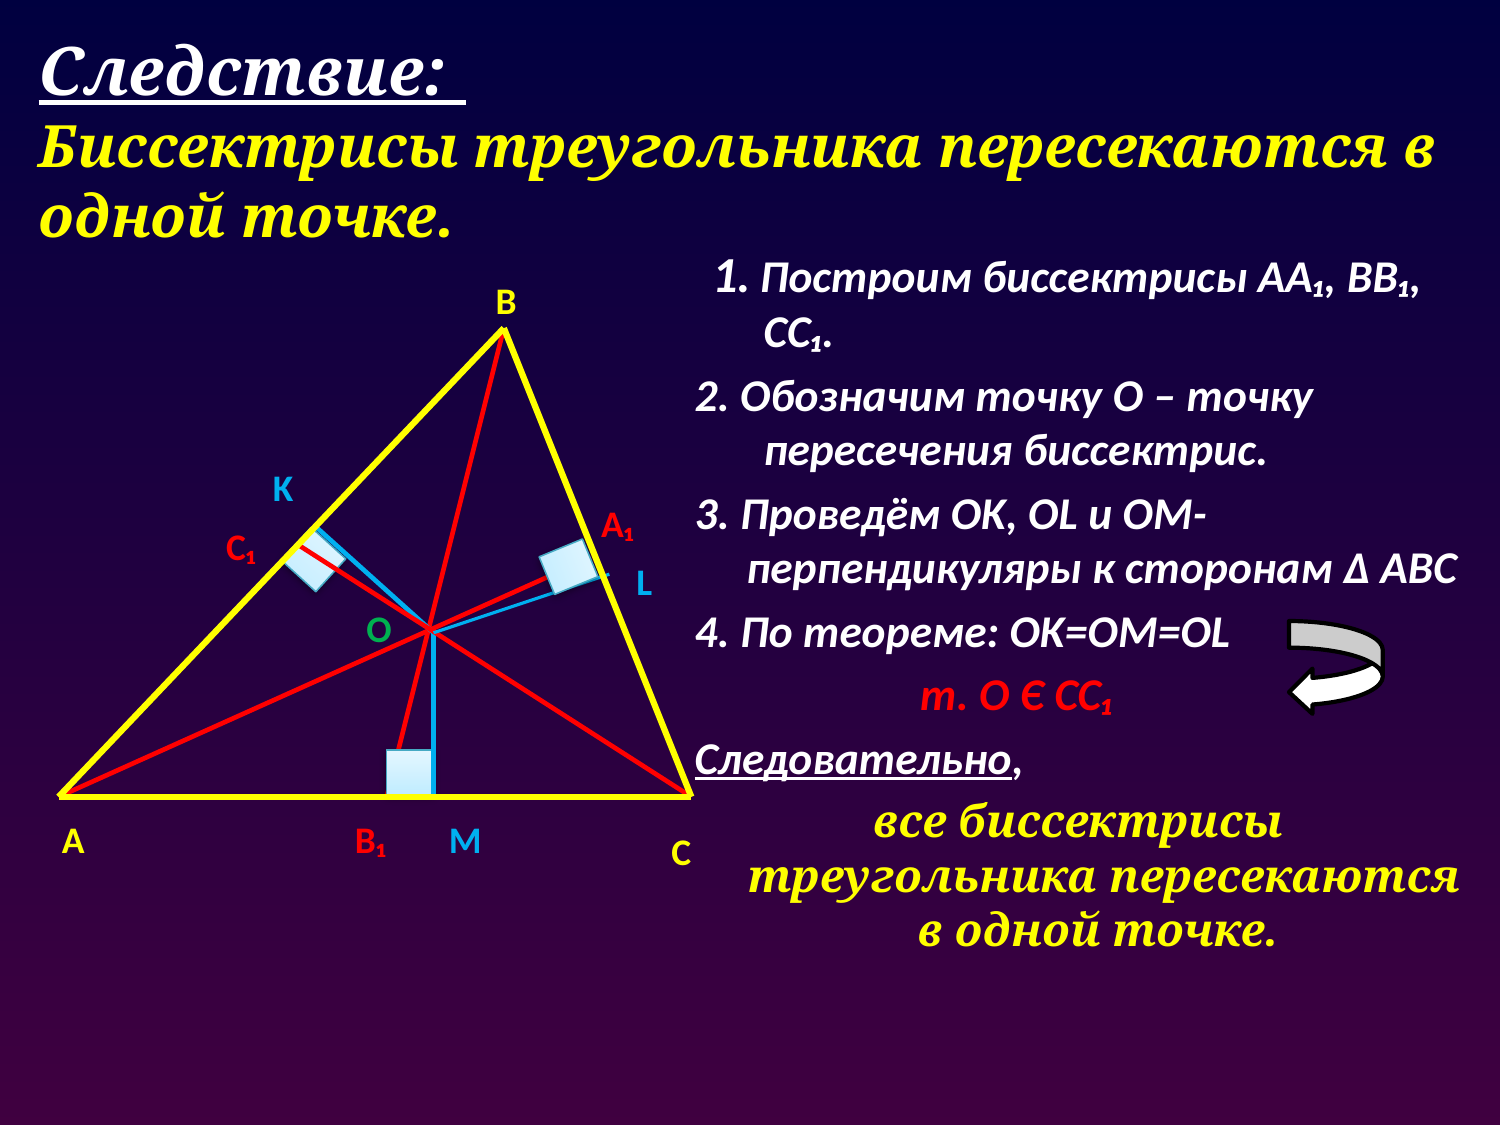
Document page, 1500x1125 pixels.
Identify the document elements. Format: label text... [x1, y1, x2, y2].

list 1. Построим биссектрисы АА₁, BB₁, CC₁. 2. Обозначим точку O – точку пересечения биссектрис. 3. Проведём OK, OL и OM-перпендикуляры к сторонам Δ ABC 4. По теореме: OK=OM=OL т. О Є СС₁ Следовательно, все биссектрисы треугольника пересекаются в одной точке. [679, 234, 1477, 1067]
text_box [1286, 618, 1385, 716]
title Следствие: Биссектрисы треугольника пересекаются в одной точке. [23, 45, 1454, 233]
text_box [46, 269, 708, 882]
